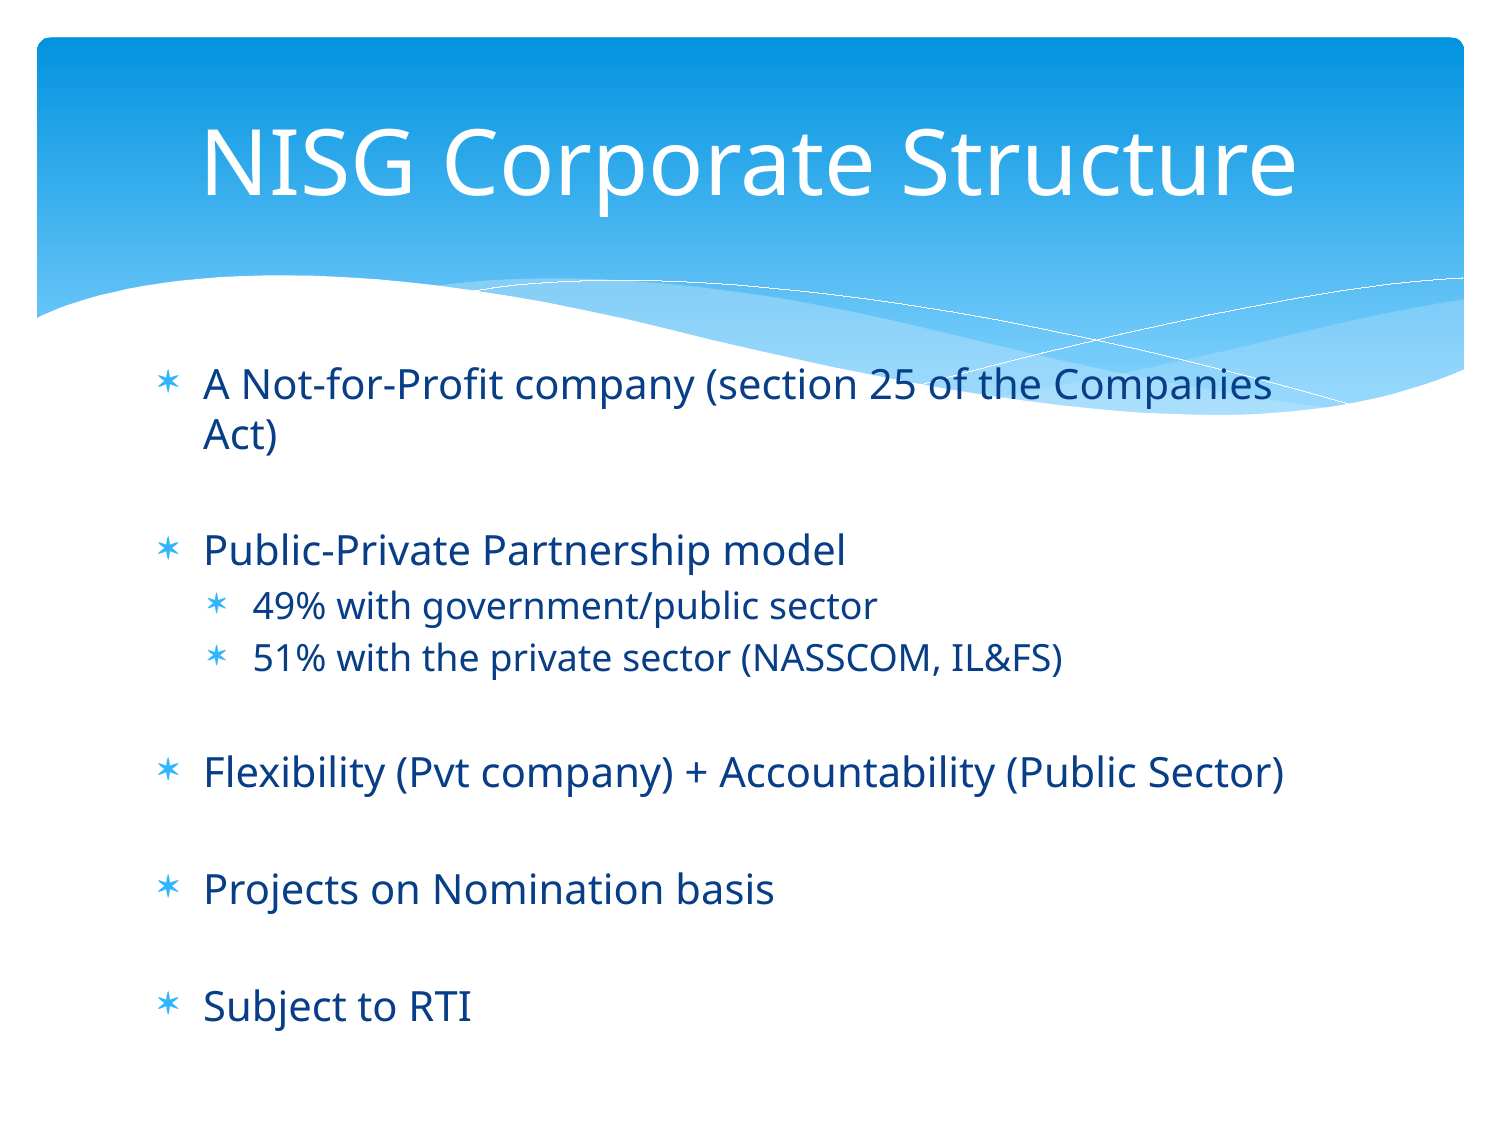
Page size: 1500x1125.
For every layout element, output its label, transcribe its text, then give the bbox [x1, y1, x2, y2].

title NISG Corporate Structure [75, 55, 1425, 261]
list A Not-for-Profit company (section 25 of the Companies Act) Public-Private Partnership model 49% with government/public sector 51% with the private sector (NASSCOM, IL&FS) Flexibility (Pvt company) + Accountability (Public Sector) Projects on Nomination basis Subject to RTI [143, 350, 1359, 1013]
